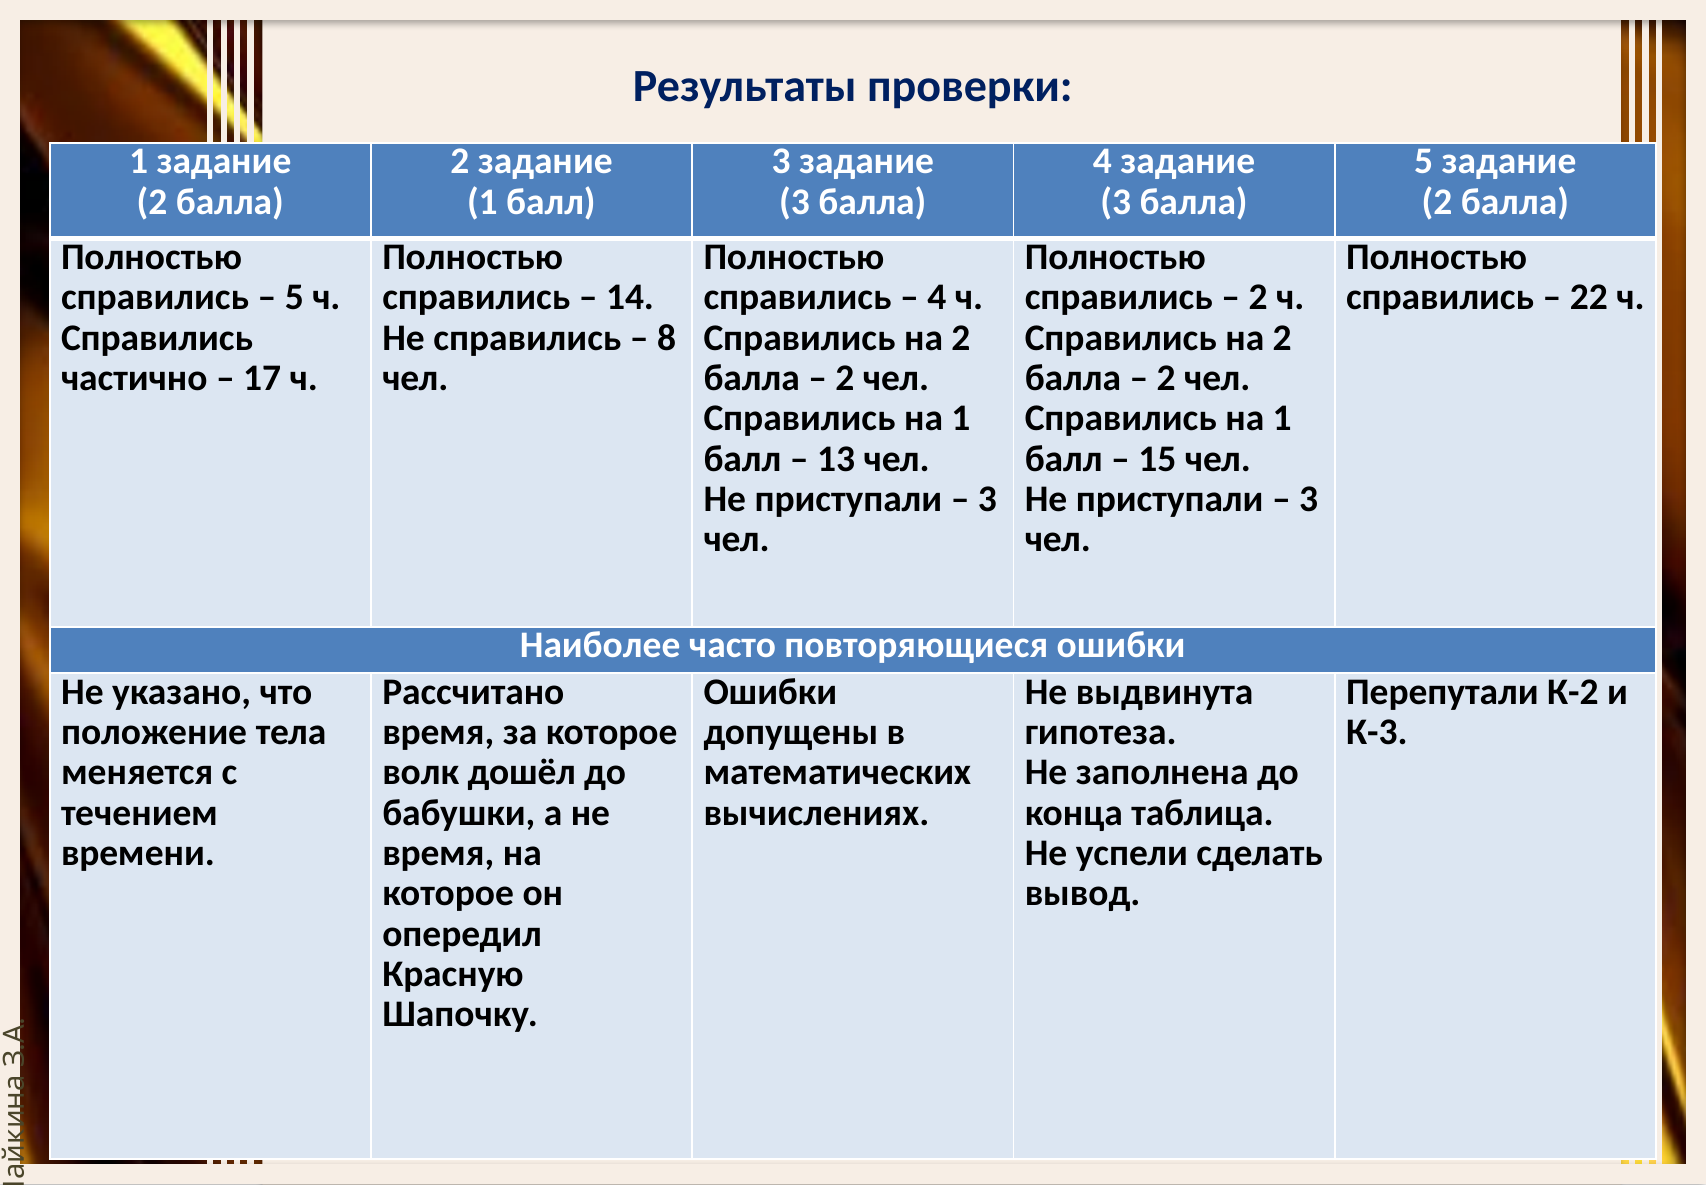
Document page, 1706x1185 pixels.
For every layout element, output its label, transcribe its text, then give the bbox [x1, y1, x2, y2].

table_header 1 задание (2 балла) [51, 144, 370, 236]
table_cell Не выдвинута гипотеза. Не заполнена до конца таблица. Не успели сделать вывод. [1014, 674, 1334, 1158]
table_cell Полностью справились – 14. Не справились – 8 чел. [372, 241, 691, 626]
picture [1621, 20, 1629, 142]
picture [227, 20, 234, 47]
title Результаты проверки: [85, 47, 1621, 120]
picture [240, 120, 247, 142]
picture [1649, 20, 1656, 142]
picture [240, 20, 247, 47]
table_cell Ошибки допущены в математических вычислениях. [693, 674, 1013, 1158]
table_header 4 задание (3 балла) [1014, 144, 1334, 236]
table_cell Полностью справились – 2 ч. Справились на 2 балла – 2 чел. Справились на 1 балл – 15 чел. Не приступали – 3 чел. [1014, 241, 1334, 626]
picture [213, 20, 221, 47]
table_cell Полностью справились – 4 ч. Справились на 2 балла – 2 чел. Справились на 1 балл – 13 чел. Не приступали – 3 чел. [693, 241, 1013, 626]
table_header 5 задание (2 балла) [1336, 144, 1655, 236]
picture [213, 120, 221, 142]
table_header 3 задание (3 балла) [693, 144, 1013, 236]
picture [254, 20, 262, 47]
picture [20, 20, 207, 1164]
table_cell Перепутали К-2 и К-3. [1336, 674, 1655, 1158]
table_cell Рассчитано время, за которое волк дошёл до бабушки, а не время, на которое он опередил Красную Шапочку. [372, 674, 691, 1158]
table_cell Не указано, что положение тела меняется с течением времени. [51, 674, 370, 1158]
table_cell Наиболее часто повторяющиеся ошибки [51, 628, 1655, 672]
picture [1635, 20, 1642, 142]
table_header 2 задание (1 балл) [372, 144, 691, 236]
picture [1662, 20, 1686, 1164]
picture [227, 120, 234, 142]
table_cell Полностью справились – 5 ч. Справились частично – 17 ч. [51, 241, 370, 626]
picture [254, 120, 262, 142]
table_cell Полностью справились – 22 ч. [1336, 241, 1655, 626]
